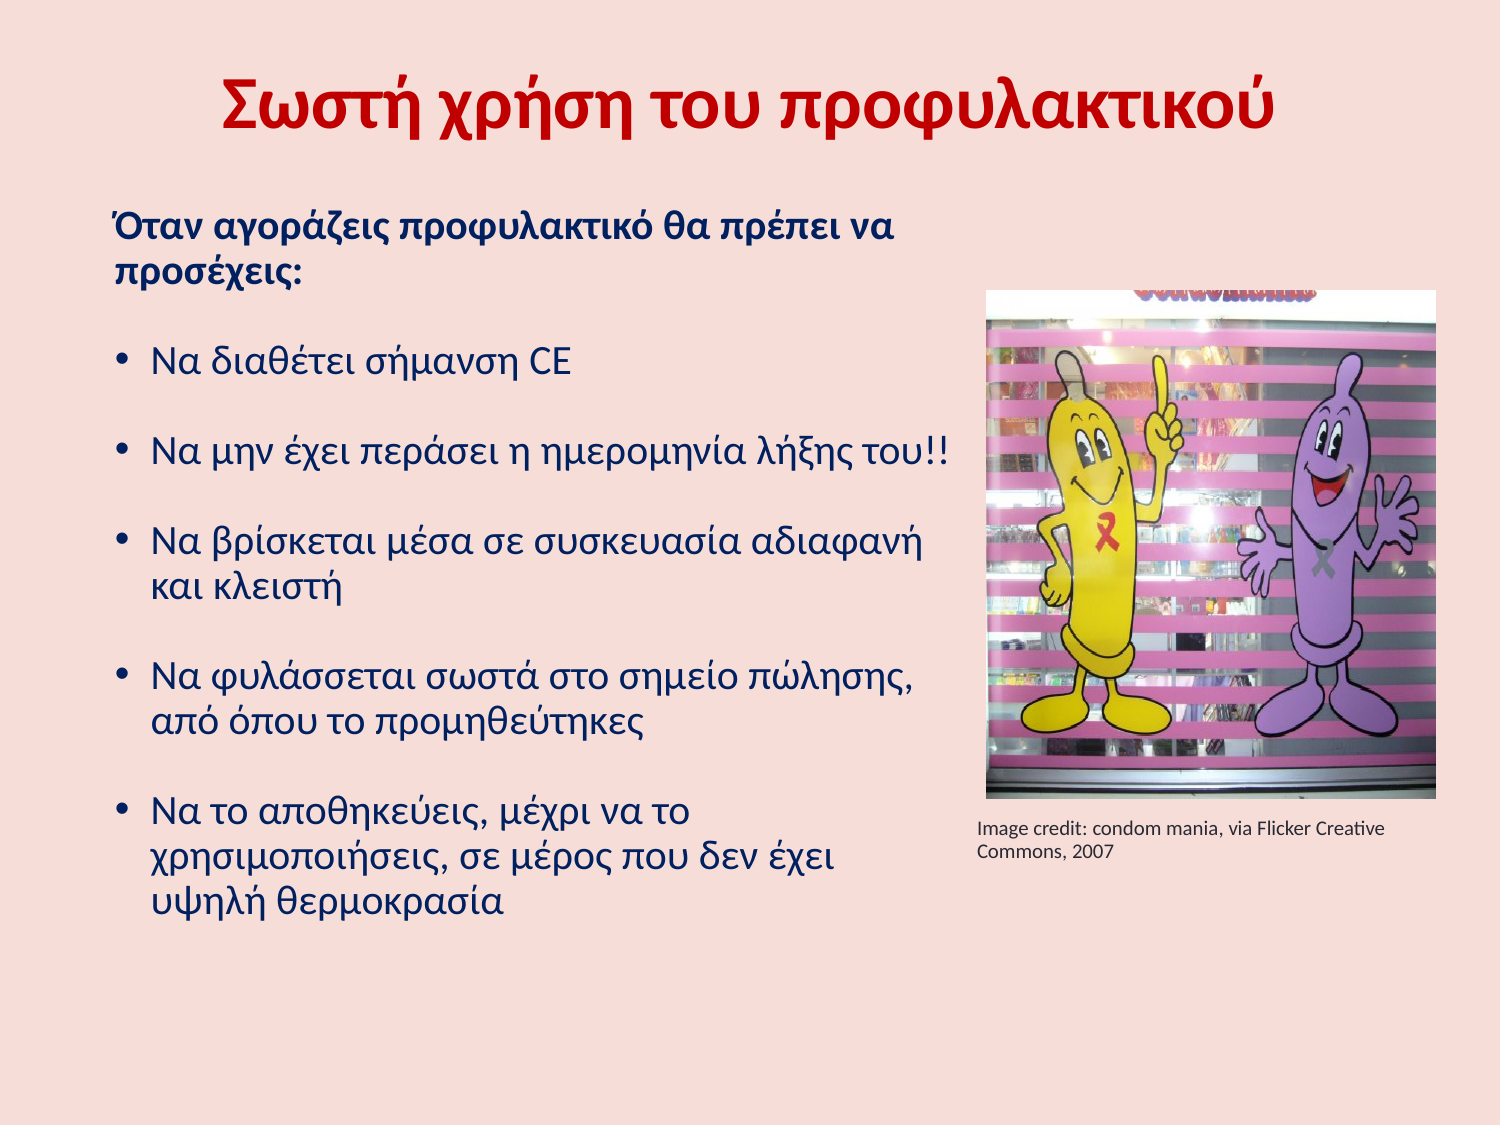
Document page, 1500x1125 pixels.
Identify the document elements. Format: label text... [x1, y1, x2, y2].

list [985, 290, 1436, 799]
title Σωστή χρήση του προφυλακτικού [74, 0, 1426, 197]
text_box Image credit: condom mania, via Flicker Creative Commons, 2007 [975, 810, 1453, 871]
text_box Όταν αγοράζεις προφυλακτικό θα πρέπει να προσέχεις: Να διαθέτει σήμανση CE Να μην έχει περάσει η ημερομηνία λήξης του!! Να βρίσκεται μέσα σε συσκευασία αδιαφανή και κλειστή Να φυλάσσεται σωστά στο σημείο πώλησης, από όπου το προμηθεύτηκες Να το αποθηκεύεις, μέχρι να το χρησιμοποιήσεις, σε μέρος που δεν έχει υψηλή θερμοκρασία [100, 196, 975, 931]
